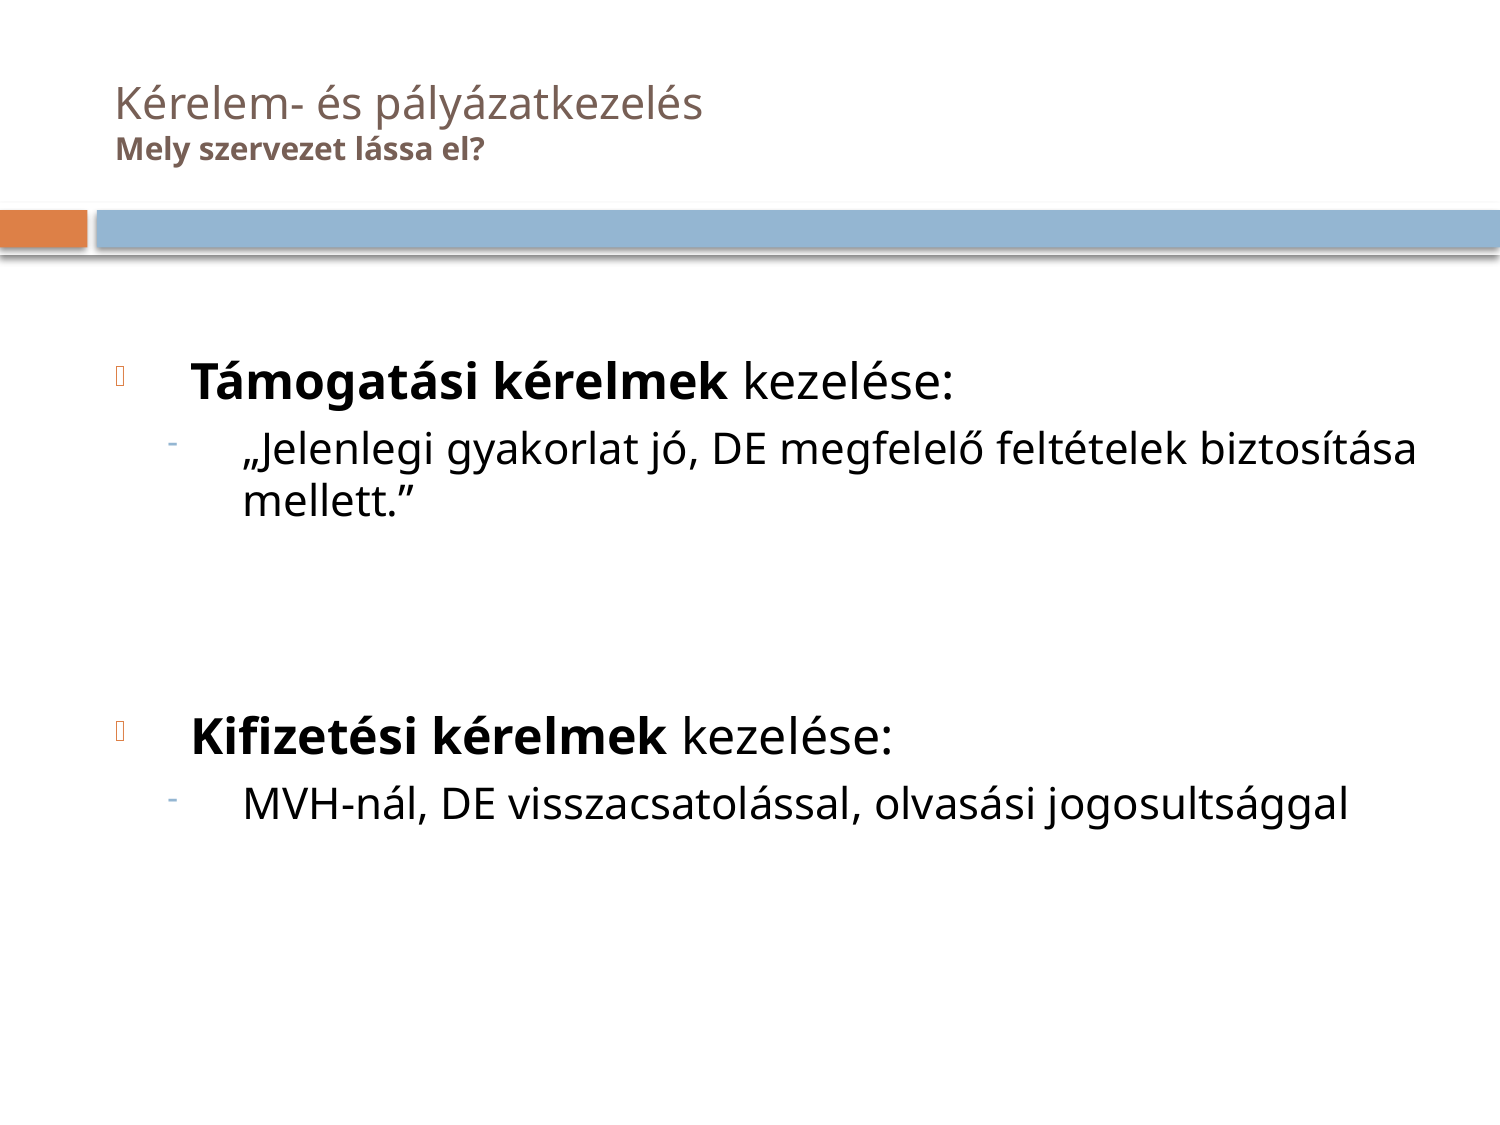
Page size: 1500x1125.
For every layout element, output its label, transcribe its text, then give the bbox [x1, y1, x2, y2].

title Kérelem- és pályázatkezelés Mely szervezet lássa el? [100, 66, 1438, 229]
list Támogatási kérelmek kezelése: „Jelenlegi gyakorlat jó, DE megfelelő feltételek biztosítása mellett.” Kifizetési kérelmek kezelése: MVH-nál, DE visszacsatolással, olvasási jogosultsággal [100, 267, 1438, 1125]
